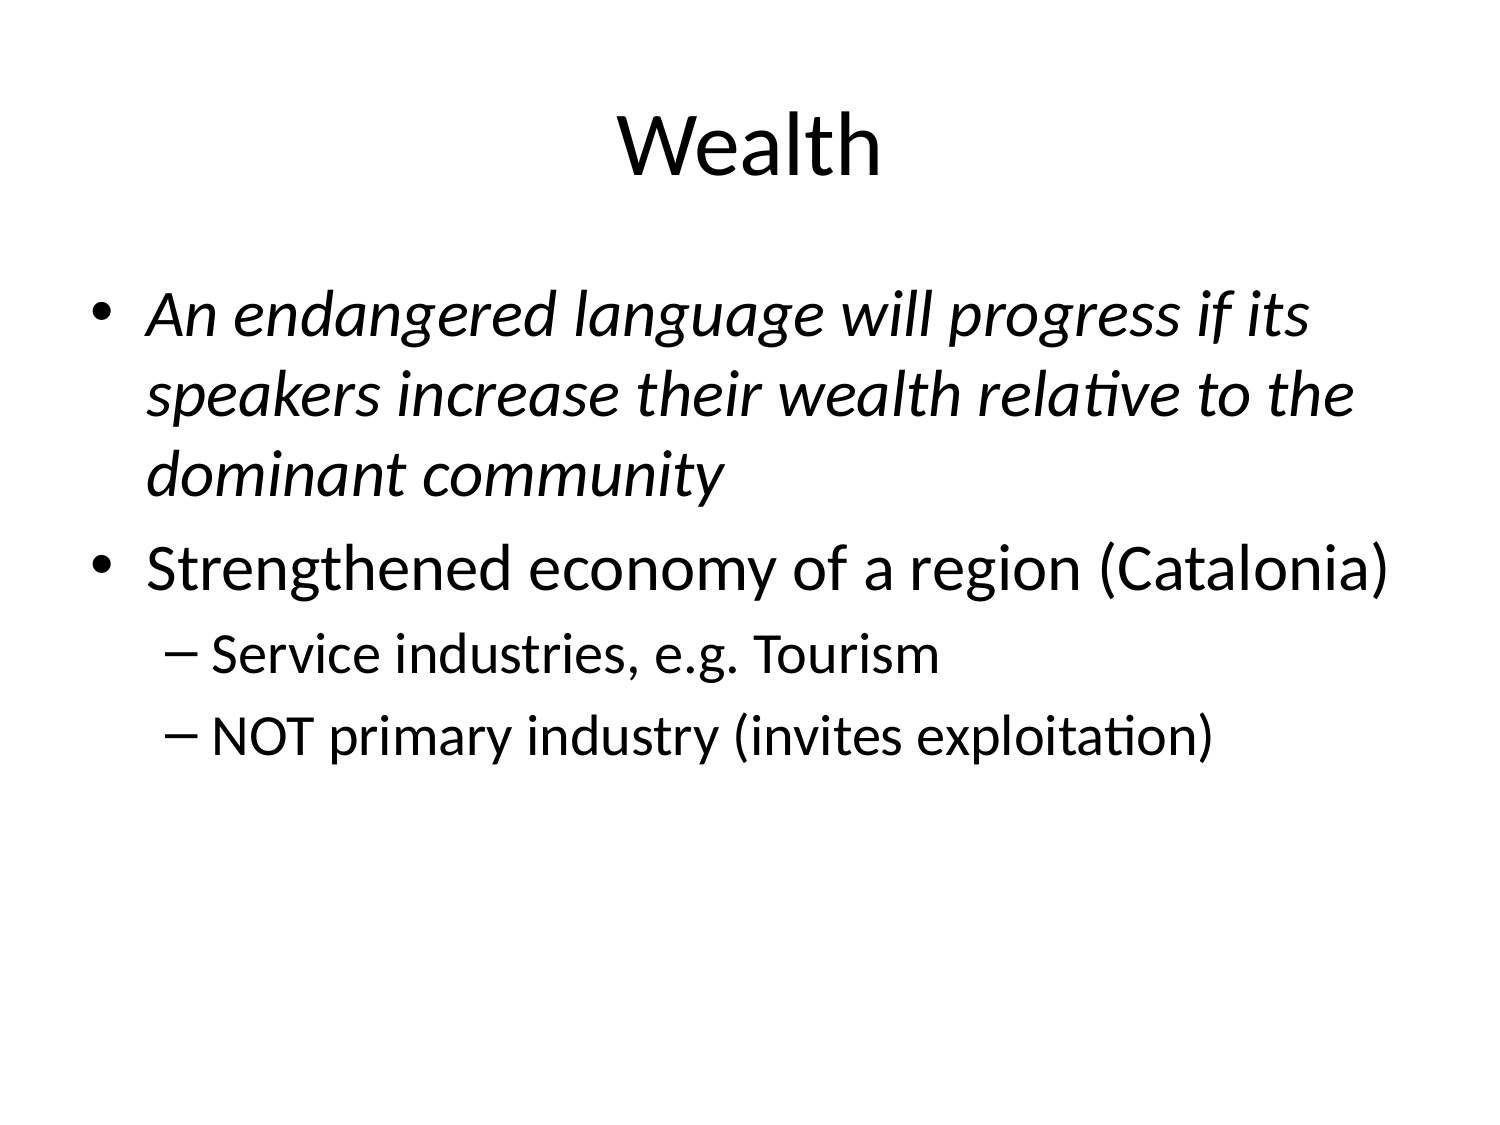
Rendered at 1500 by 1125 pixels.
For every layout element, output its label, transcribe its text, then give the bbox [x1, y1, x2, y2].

title Wealth [75, 45, 1425, 233]
list An endangered language will progress if its speakers increase their wealth relative to the dominant community Strengthened economy of a region (Catalonia) Service industries, e.g. Tourism NOT primary industry (invites exploitation) [75, 262, 1425, 1005]
